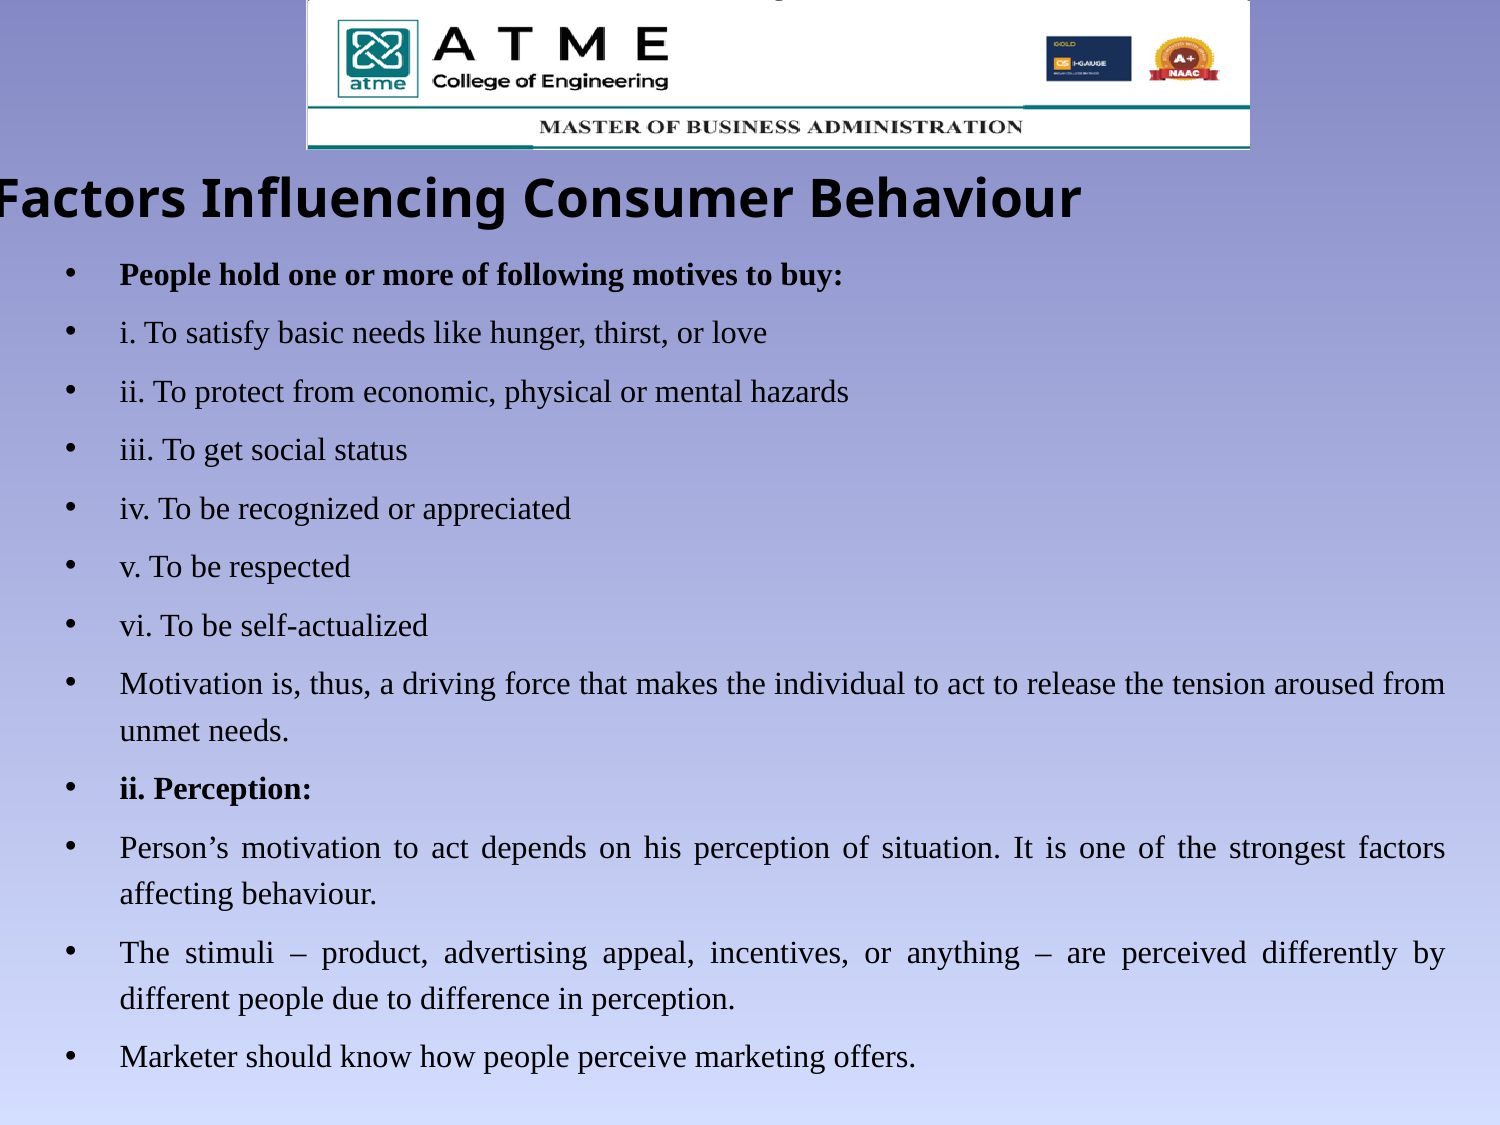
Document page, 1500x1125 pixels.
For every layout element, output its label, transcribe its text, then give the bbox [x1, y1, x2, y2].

picture [306, 0, 1250, 150]
list People hold one or more of following motives to buy: i. To satisfy basic needs like hunger, thirst, or love ii. To protect from economic, physical or mental hazards iii. To get social status iv. To be recognized or appreciated v. To be respected vi. To be self-actualized Motivation is, thus, a driving force that makes the individual to act to release the tension aroused from unmet needs. ii. Perception: Person’s motivation to act depends on his perception of situation. It is one of the strongest factors affecting behaviour. The stimuli – product, advertising appeal, incentives, or anything – are perceived differently by different people due to difference in perception. Marketer should know how people perceive marketing offers. [50, 237, 1463, 1088]
title Factors Influencing Consumer Behaviour [0, 156, 1213, 236]
